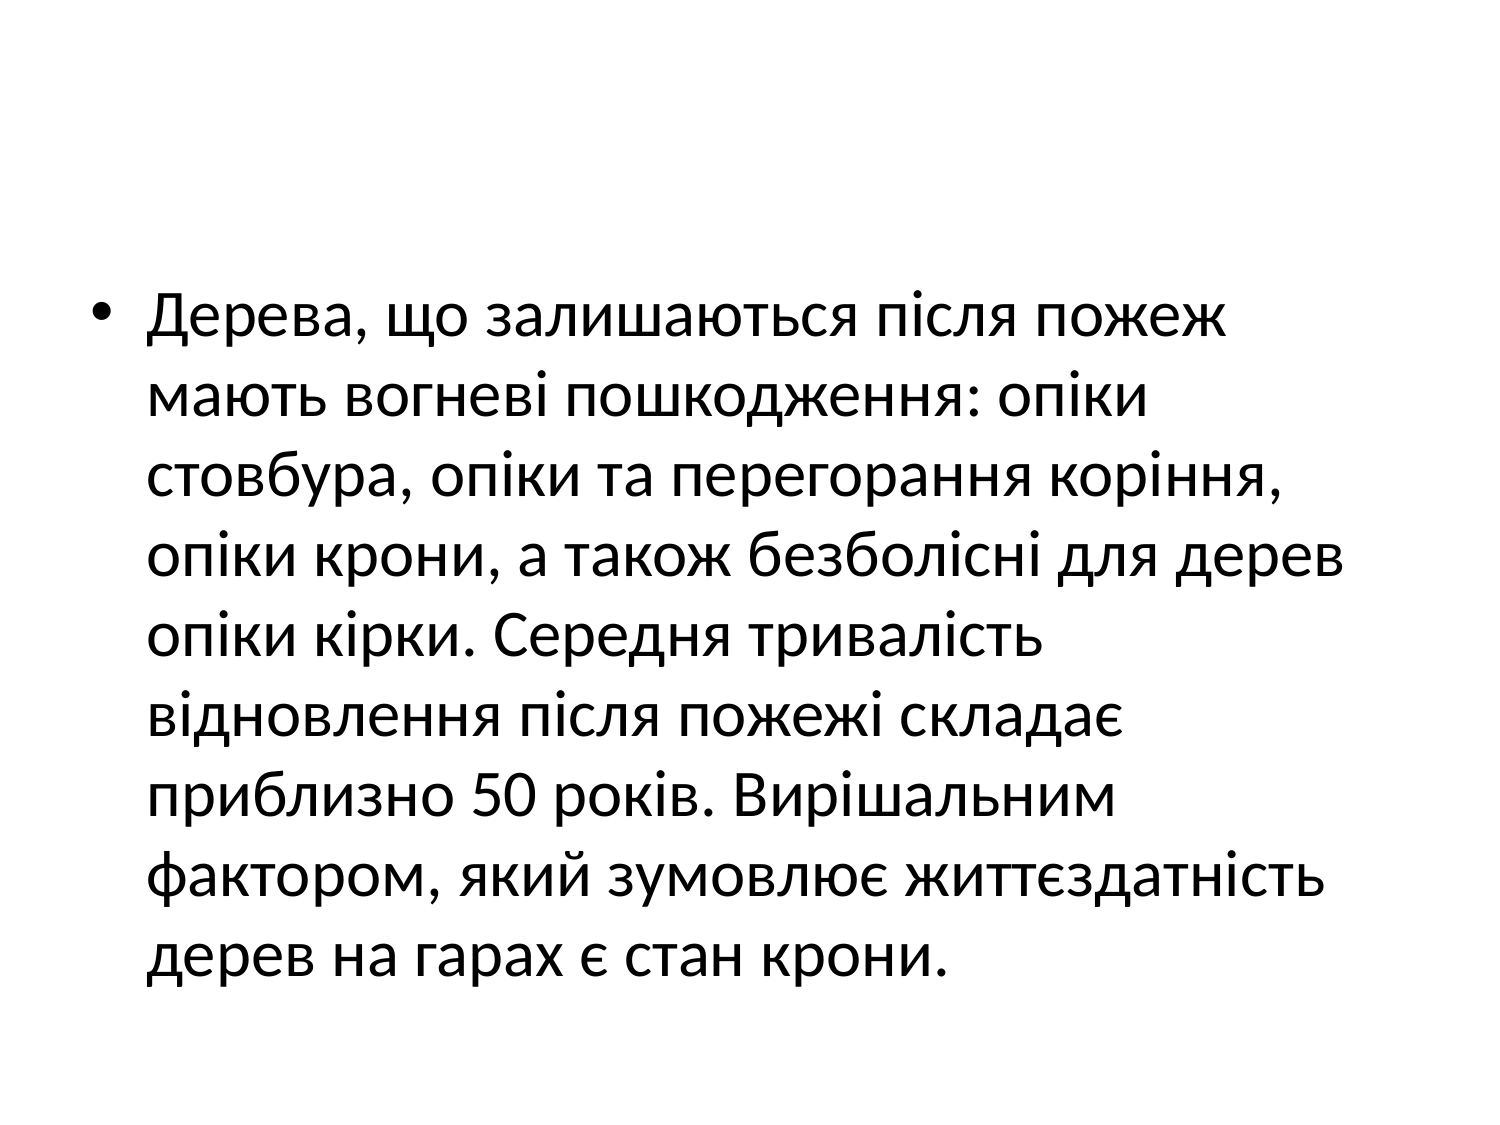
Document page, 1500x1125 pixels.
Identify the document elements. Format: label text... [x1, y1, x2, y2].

list Дерева, що залишаються після пожеж мають вогневі пошкодження: опіки стовбура, опіки та перегорання коріння, опіки крони, а також безболісні для дерев опіки кірки. Середня тривалість відновлення після пожежі складає приблизно 50 років. Вирішальним фактором, який зумовлює життєздатність дерев на гарах є стан крони. [75, 262, 1425, 1005]
